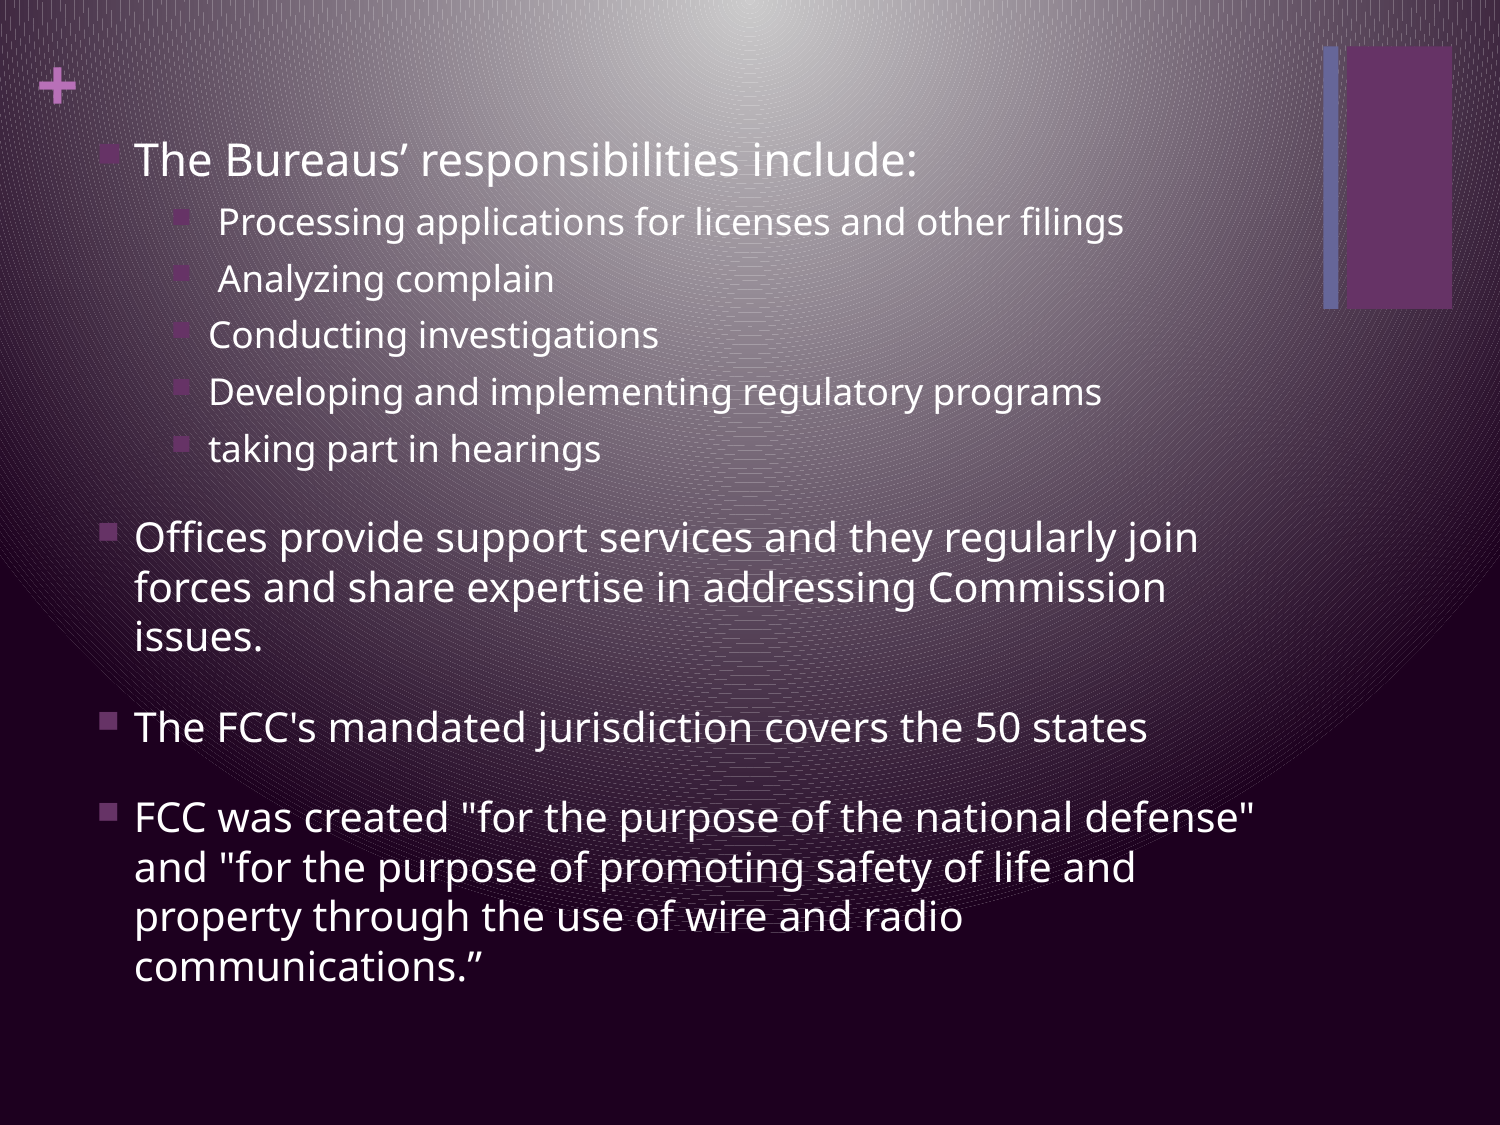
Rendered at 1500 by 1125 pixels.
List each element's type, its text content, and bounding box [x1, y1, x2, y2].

list The Bureaus’ responsibilities include: Processing applications for licenses and other filings Analyzing complain Conducting investigations Developing and implementing regulatory programs taking part in hearings Offices provide support services and they regularly join forces and share expertise in addressing Commission issues. The FCC's mandated jurisdiction covers the 50 states FCC was created "for the purpose of the national defense" and "for the purpose of promoting safety of life and property through the use of wire and radio communications.” [81, 124, 1322, 1005]
